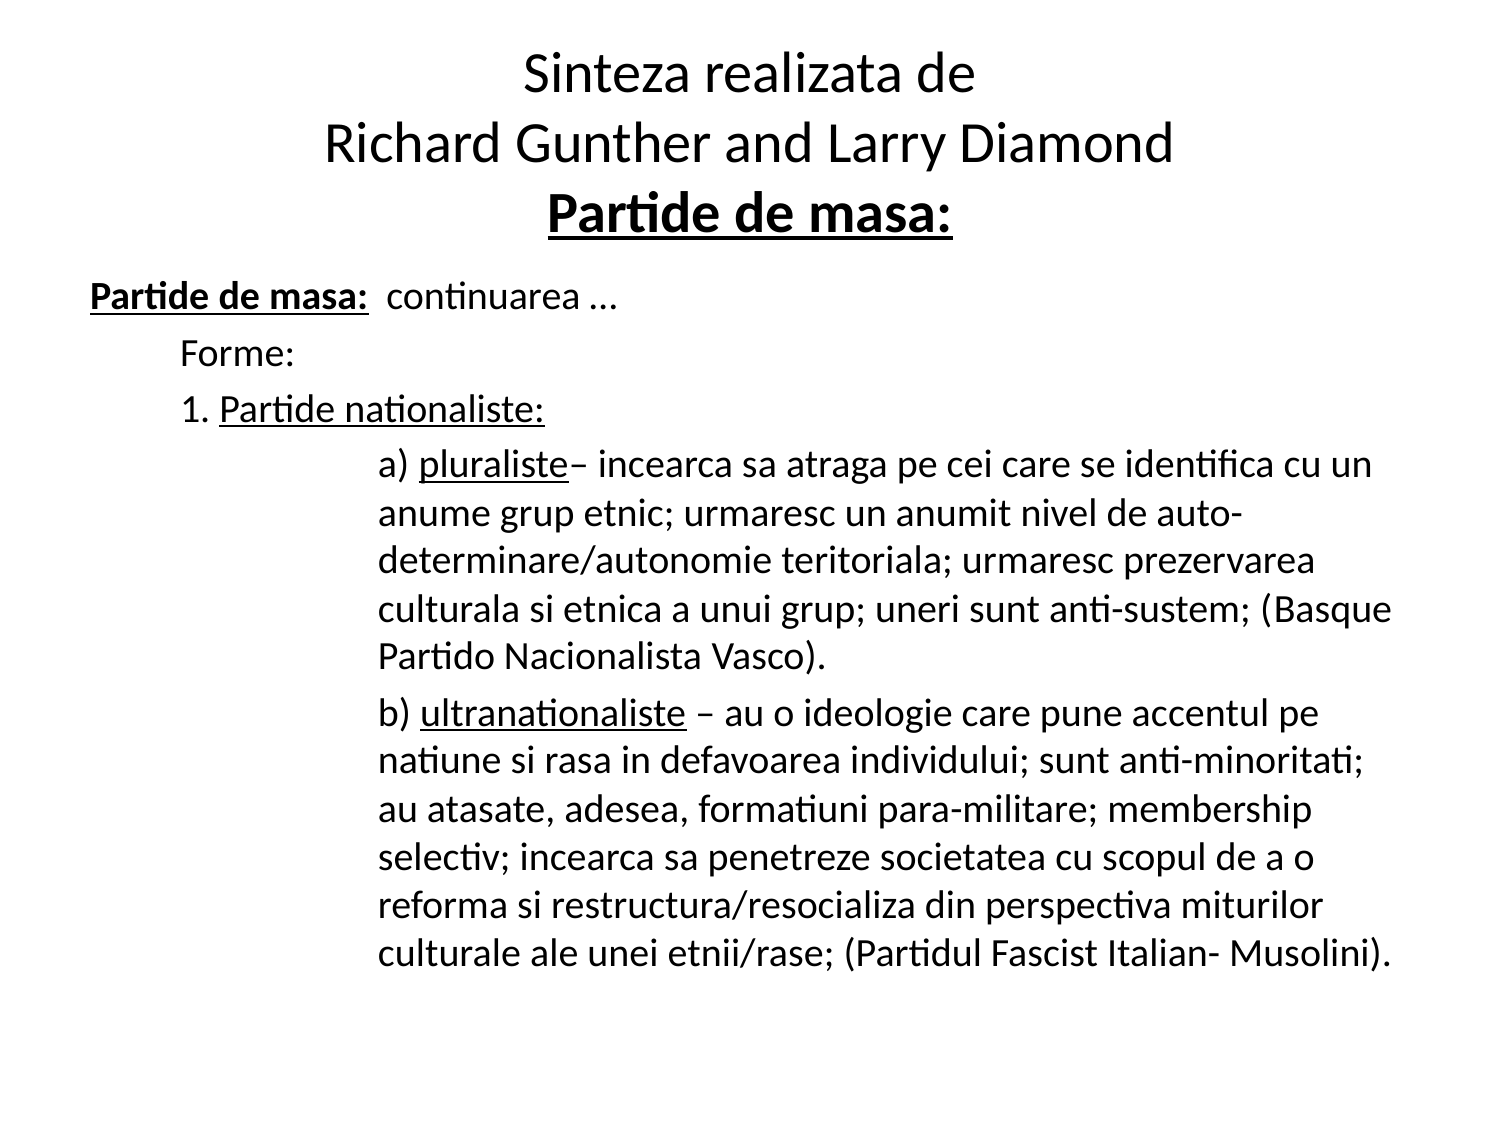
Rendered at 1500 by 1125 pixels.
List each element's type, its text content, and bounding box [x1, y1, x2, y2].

list Partide de masa: continuarea … Forme: 1. Partide nationaliste: a) pluraliste– incearca sa atraga pe cei care se identifica cu un anume grup etnic; urmaresc un anumit nivel de auto-determinare/autonomie teritoriala; urmaresc prezervarea culturala si etnica a unui grup; uneri sunt anti-sustem; (Basque Partido Nacionalista Vasco). b) ultranationaliste – au o ideologie care pune accentul pe natiune si rasa in defavoarea individului; sunt anti-minoritati; au atasate, adesea, formatiuni para-militare; membership selectiv; incearca sa penetreze societatea cu scopul de a o reforma si restructura/resocializa din perspectiva miturilor culturale ale unei etnii/rase; (Partidul Fascist Italian- Musolini). [75, 262, 1425, 1005]
title Sinteza realizata de Richard Gunther and Larry Diamond Partide de masa: [75, 45, 1425, 233]
